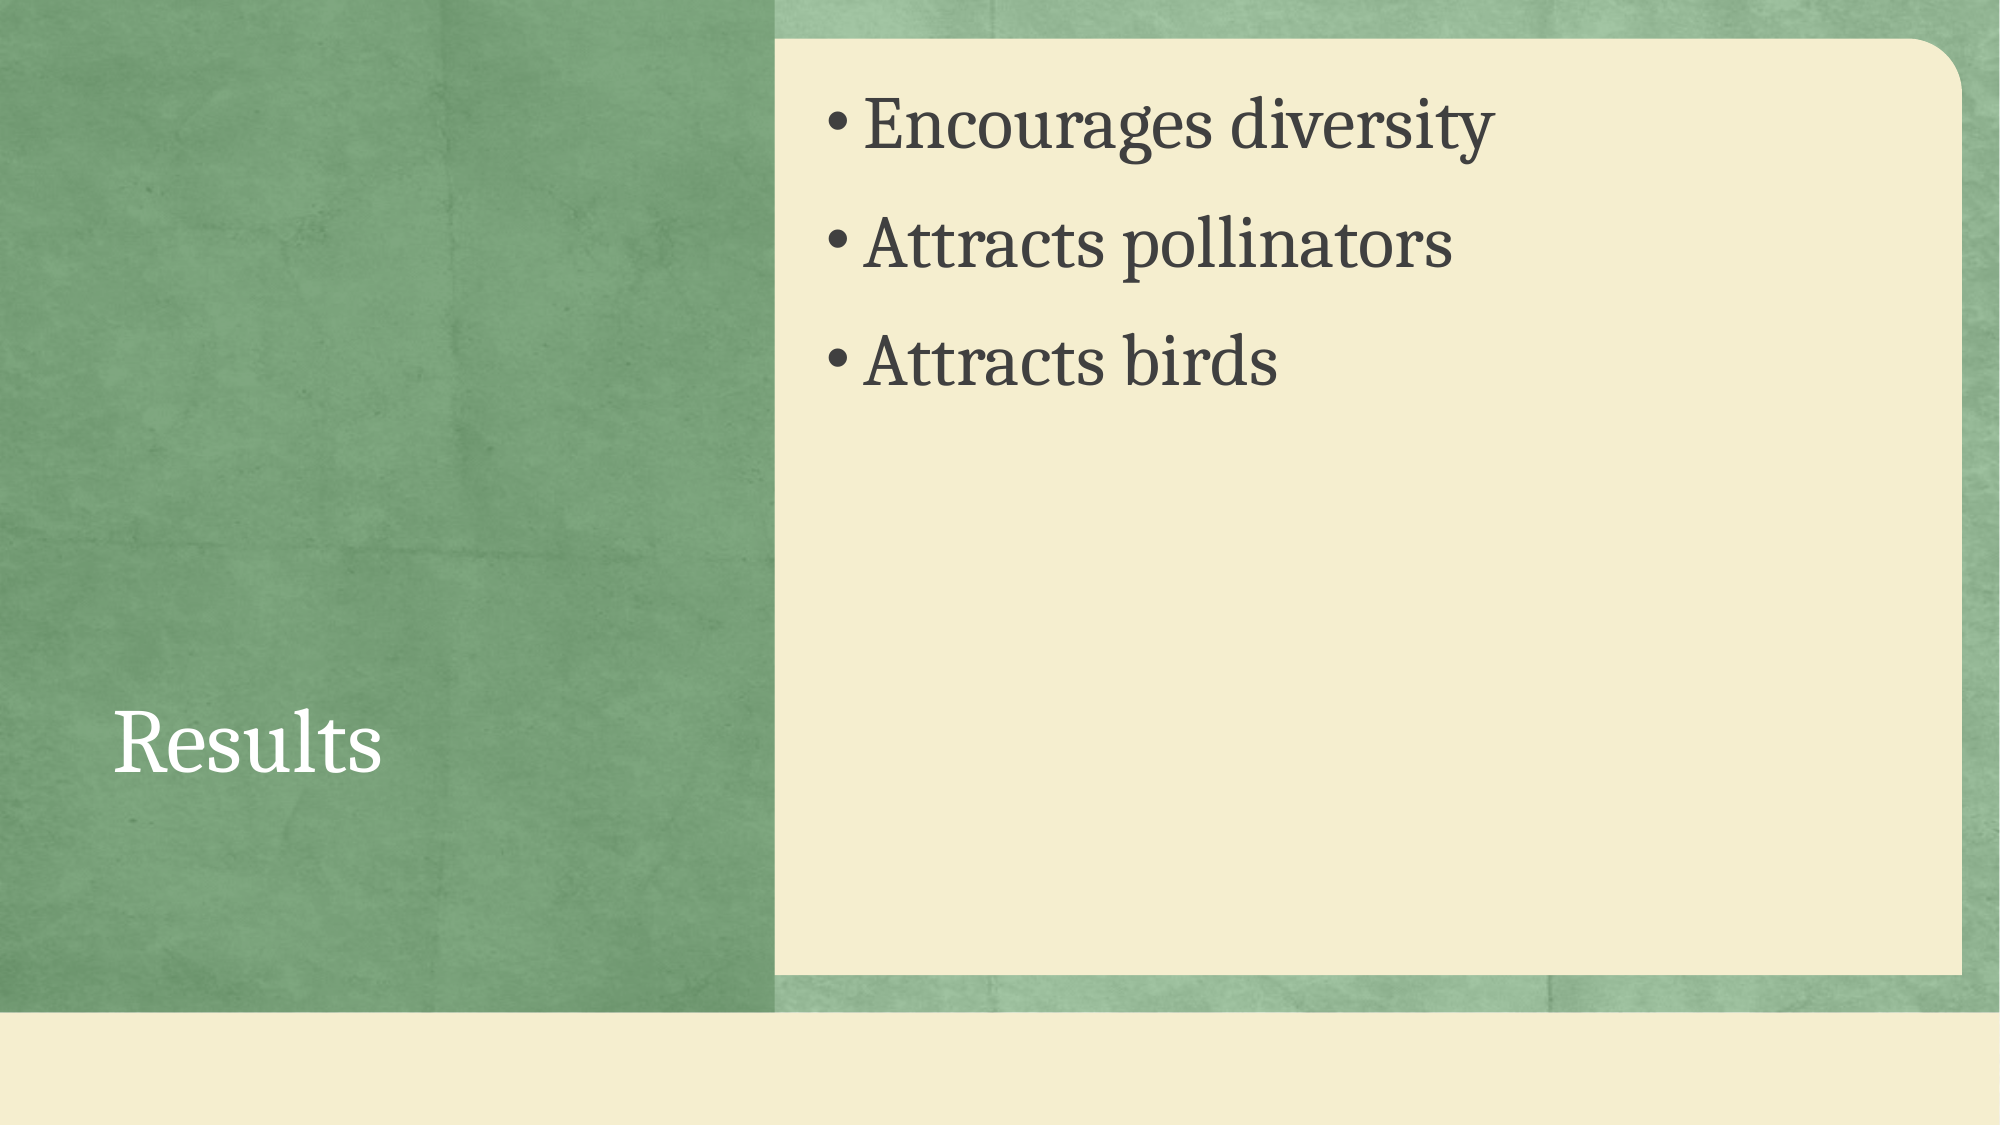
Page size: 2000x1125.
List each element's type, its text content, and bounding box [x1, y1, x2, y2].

title Results [97, 38, 717, 800]
list Encourages diversity Attracts pollinators Attracts birds [811, 76, 1925, 938]
